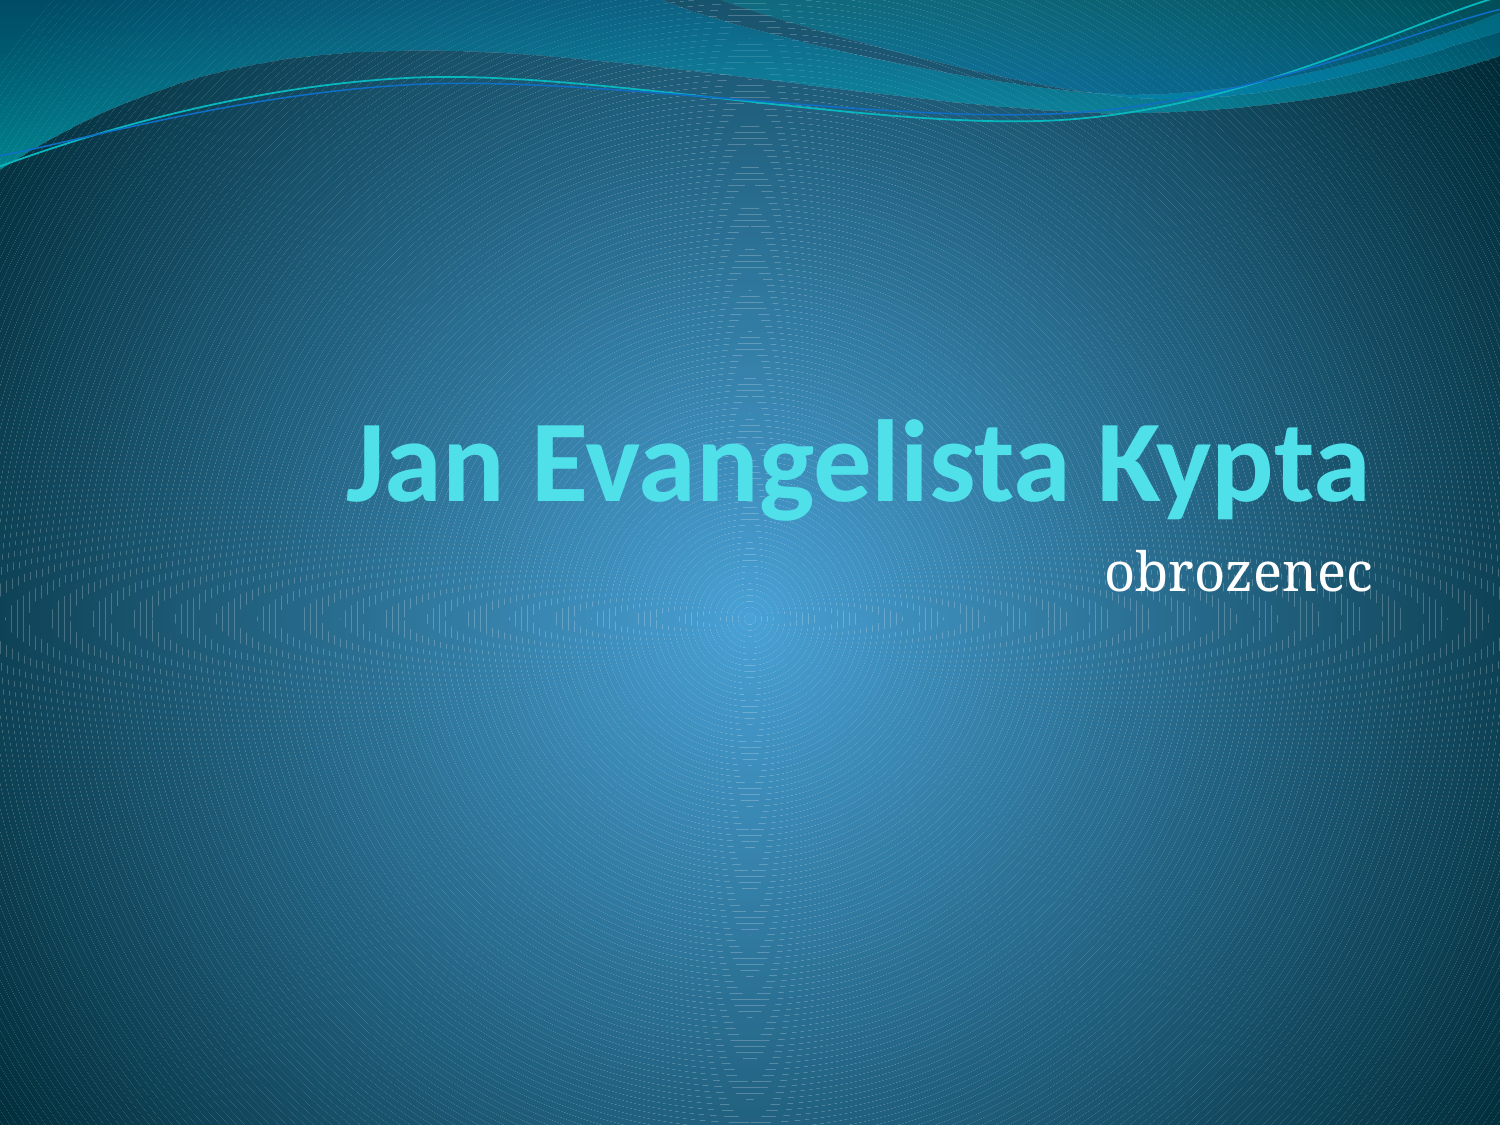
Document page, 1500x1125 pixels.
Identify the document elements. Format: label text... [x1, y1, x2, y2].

title Jan Evangelista Kypta [87, 224, 1376, 526]
subtitle obrozenec [87, 529, 1377, 818]
